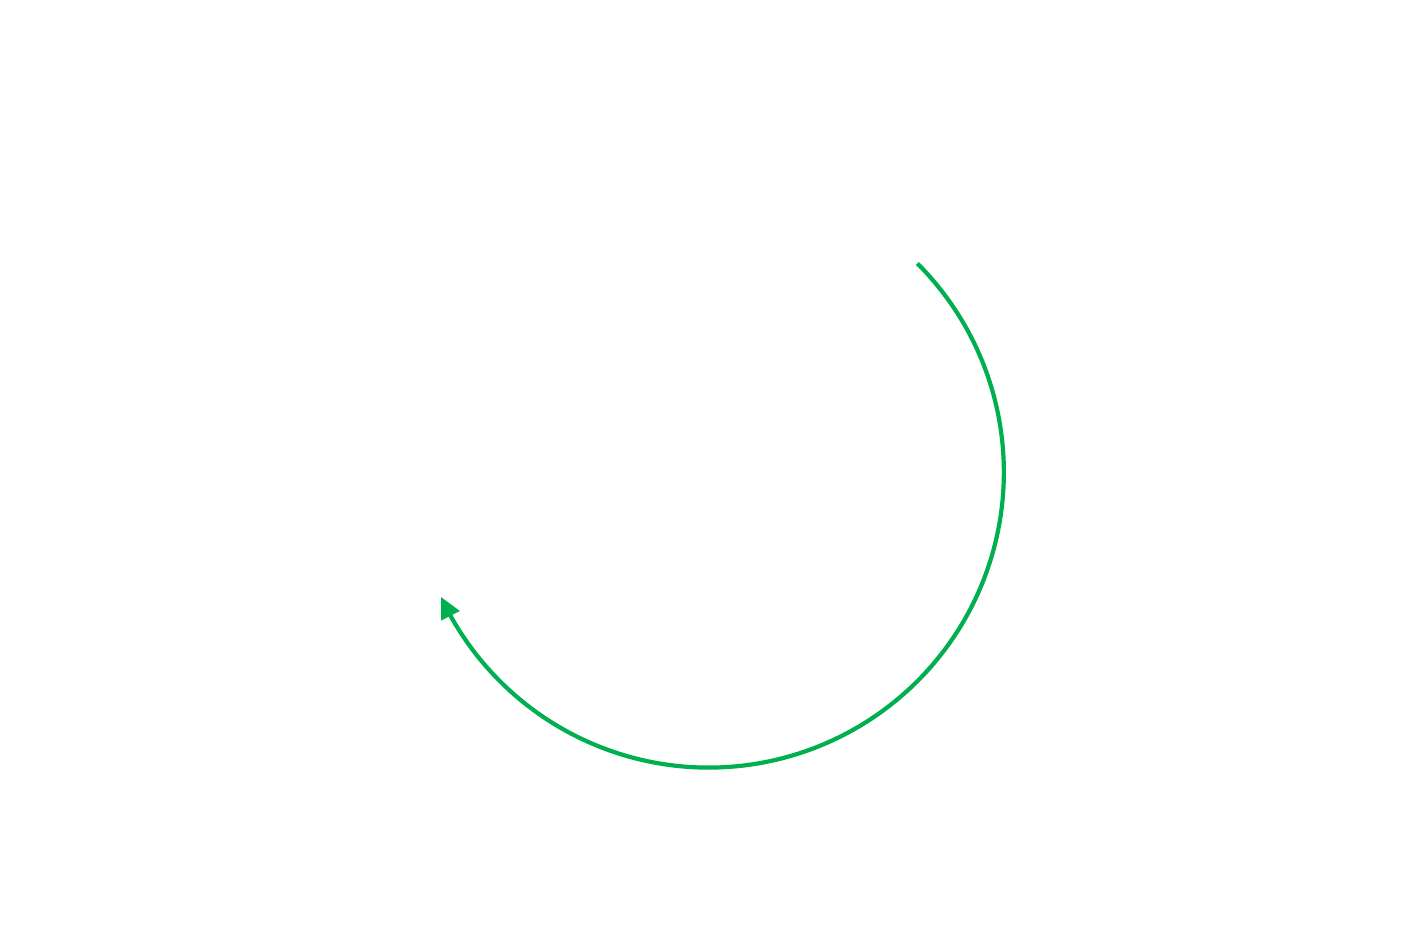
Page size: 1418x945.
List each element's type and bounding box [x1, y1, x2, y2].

text_box [441, 263, 1005, 769]
